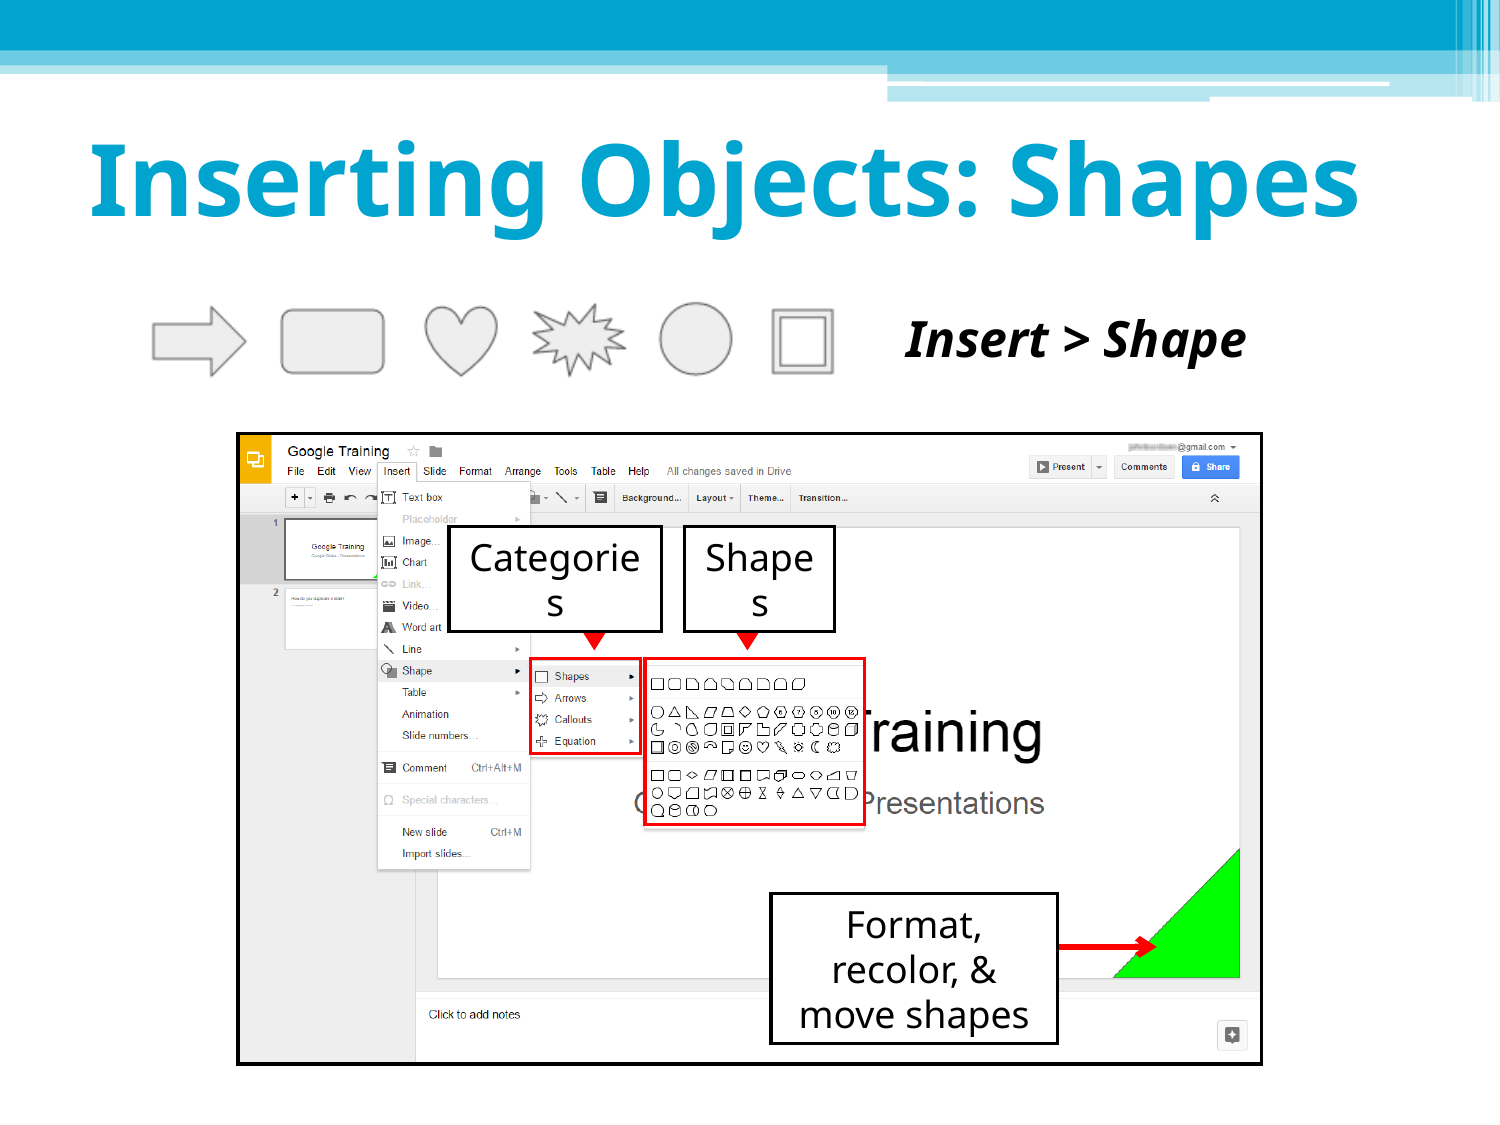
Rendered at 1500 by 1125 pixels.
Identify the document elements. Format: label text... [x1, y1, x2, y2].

title Inserting Objects: Shapes [75, 90, 1418, 263]
list Insert > Shape [75, 299, 1263, 413]
picture [135, 293, 850, 390]
picture [239, 435, 1260, 1063]
